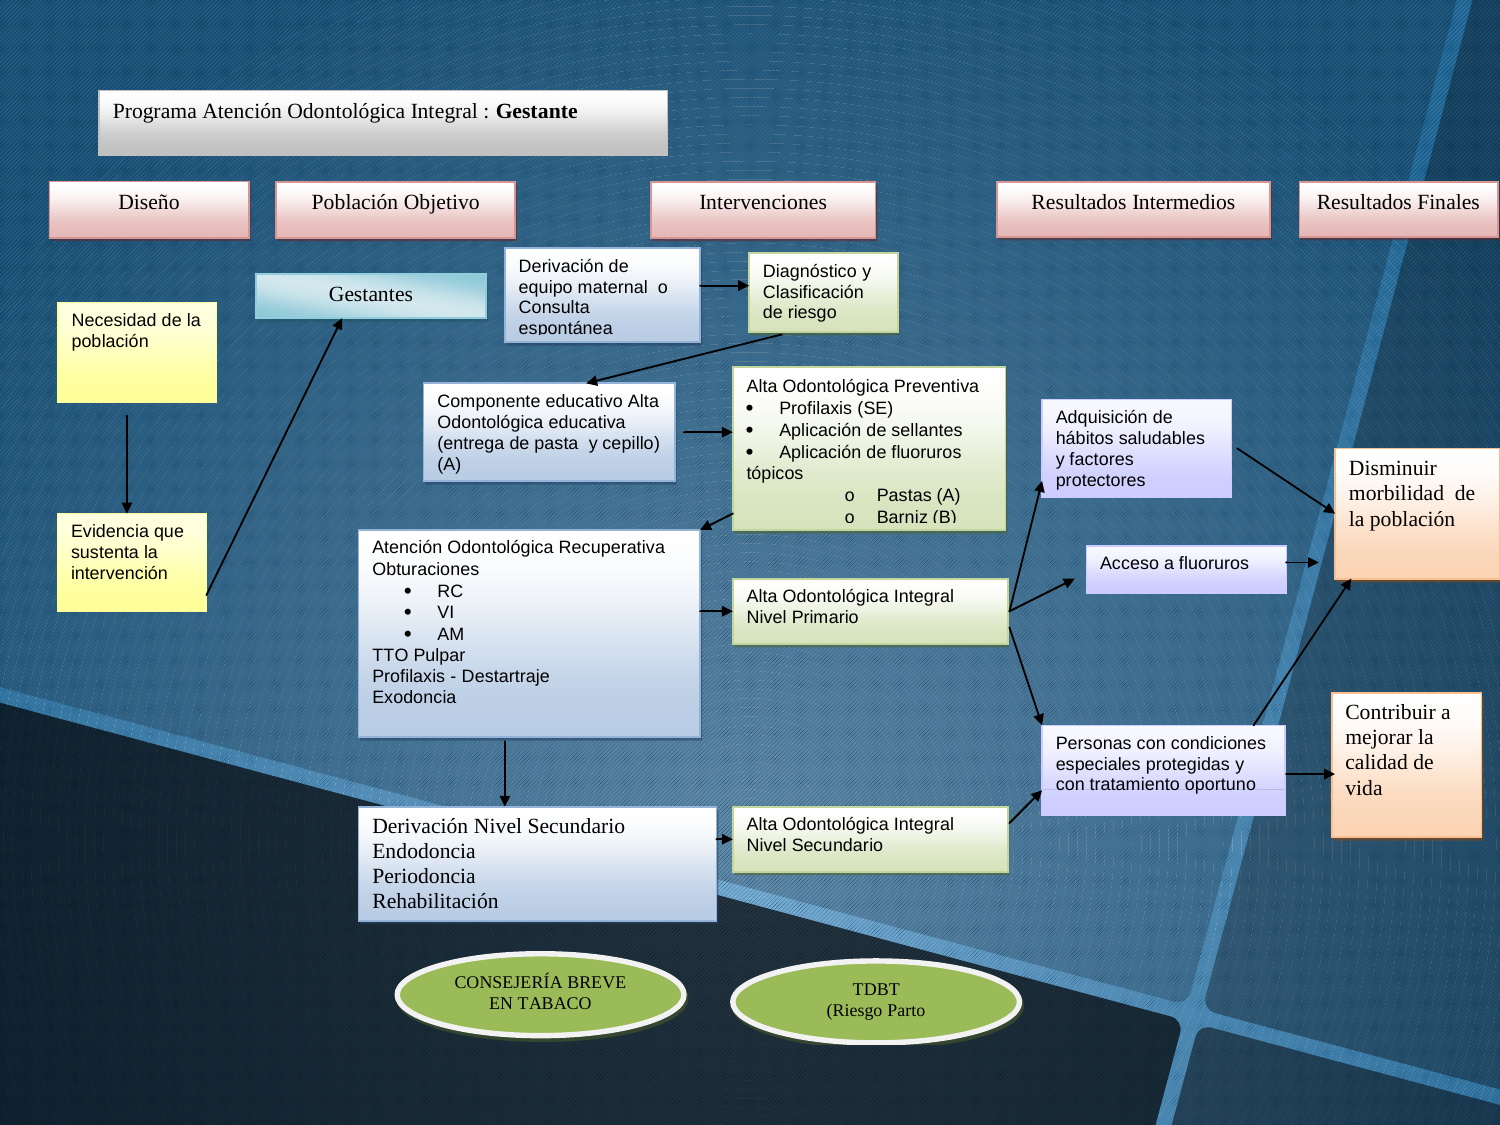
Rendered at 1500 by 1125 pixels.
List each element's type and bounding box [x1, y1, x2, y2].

picture [48, 89, 1500, 1046]
